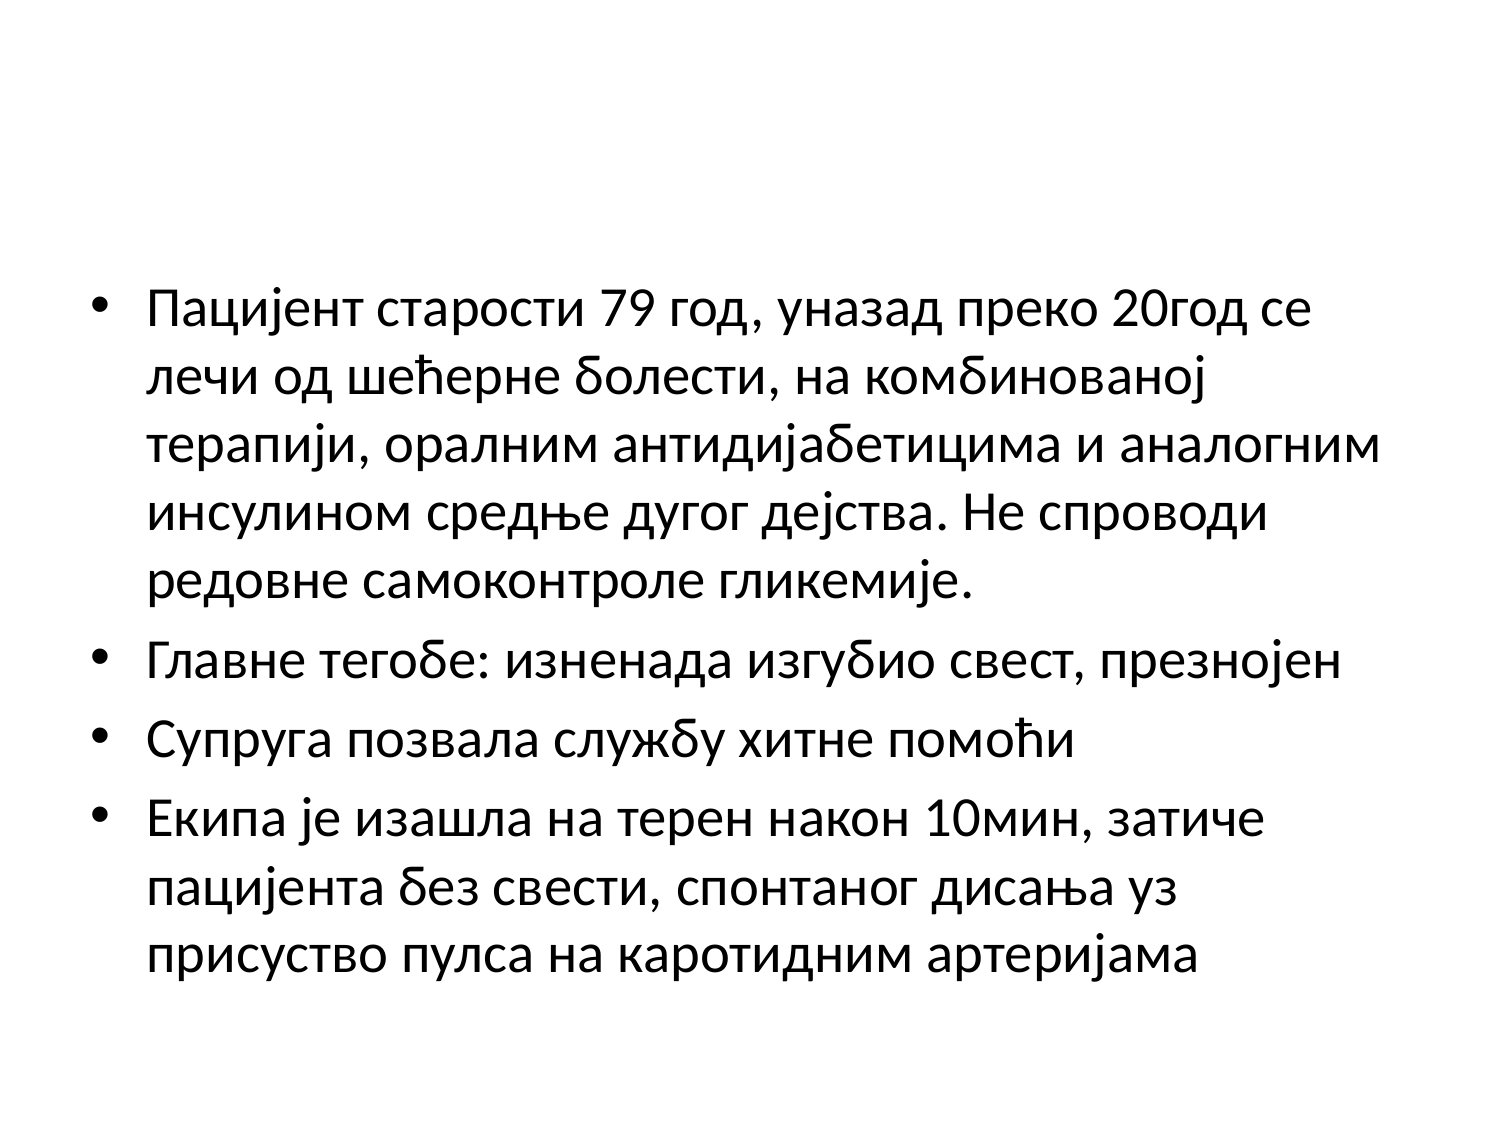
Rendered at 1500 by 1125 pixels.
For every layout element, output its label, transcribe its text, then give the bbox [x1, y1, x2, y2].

list Пацијент старости 79 год, уназад преко 20год се лечи од шећерне болести, на комбинованој терапији, оралним антидијабетицима и аналогним инсулином средње дугог дејства. Не спроводи редовне самоконтроле гликемије. Главне тегобе: изненада изгубио свест, презнојен Супруга позвала службу хитне помоћи Екипа је изашла на терен након 10мин, затиче пацијента без свести, спонтаног дисања уз присуство пулса на каротидним артеријама [75, 262, 1425, 1005]
